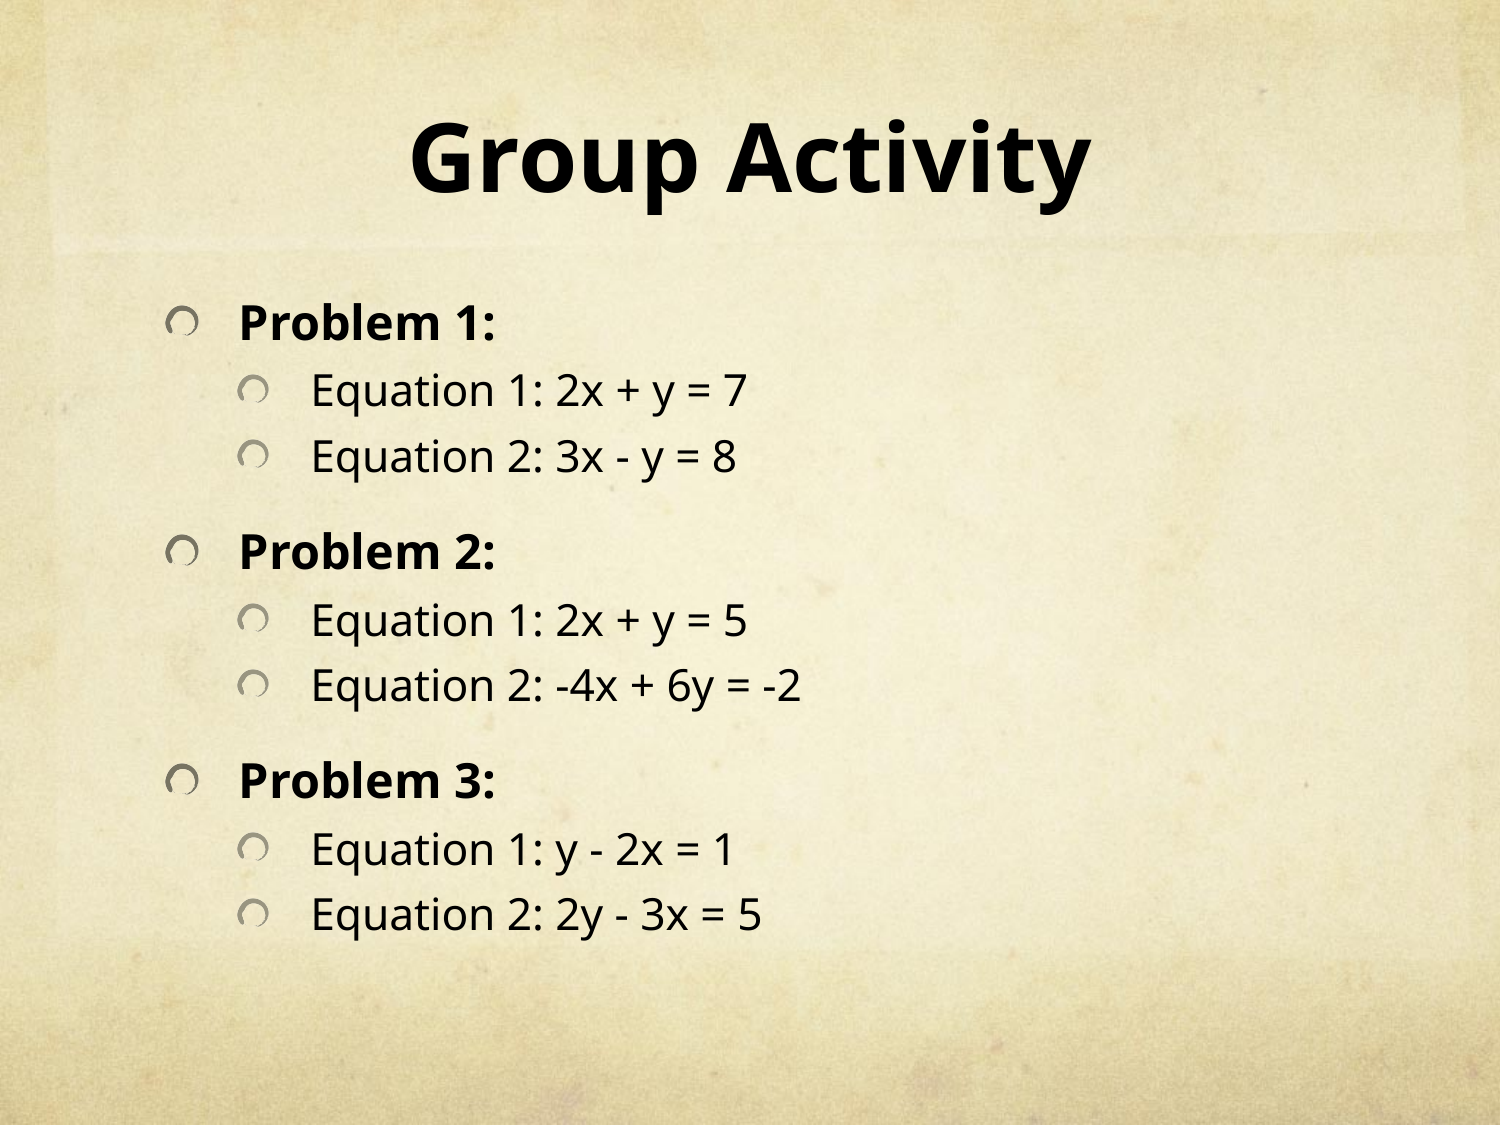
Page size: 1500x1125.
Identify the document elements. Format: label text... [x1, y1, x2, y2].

picture [0, 0, 1500, 1125]
list Problem 1: Equation 1: 2x + y = 7 Equation 2: 3x - y = 8 Problem 2: Equation 1: 2x + y = 5 Equation 2: -4x + 6y = -2 Problem 3: Equation 1: y - 2x = 1 Equation 2: 2y - 3x = 5 [150, 284, 1350, 950]
title Group Activity [150, 82, 1350, 225]
